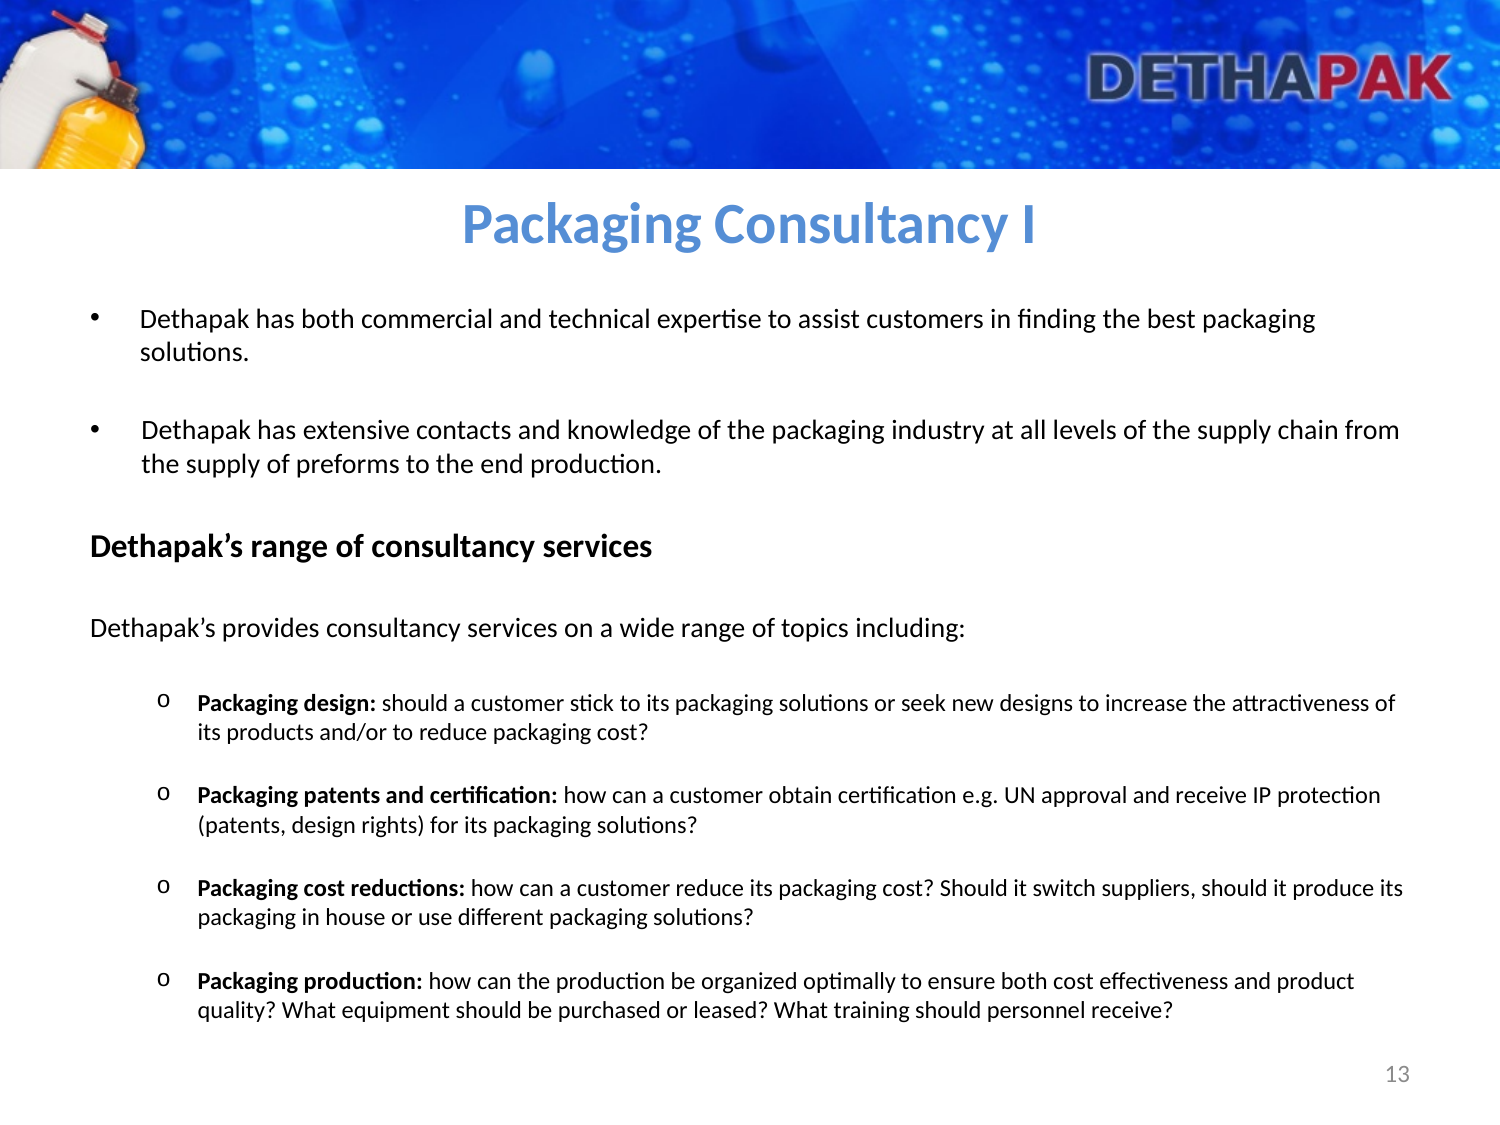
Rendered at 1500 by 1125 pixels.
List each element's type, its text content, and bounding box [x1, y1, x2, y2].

title Packaging Consultancy I [75, 177, 1425, 292]
picture [0, 0, 1500, 169]
slide_number 13 [1074, 1042, 1425, 1103]
list Dethapak has both commercial and technical expertise to assist customers in finding the best packaging solutions. Dethapak has extensive contacts and knowledge of the packaging industry at all levels of the supply chain from the supply of preforms to the end production. Dethapak’s range of consultancy services Dethapak’s provides consultancy services on a wide range of topics including: Packaging design: should a customer stick to its packaging solutions or seek new designs to increase the attractiveness of its products and/or to reduce packaging cost? Packaging patents and certification: how can a customer obtain certification e.g. UN approval and receive IP protection (patents, design rights) for its packaging solutions? Packaging cost reductions: how can a customer reduce its packaging cost? Should it switch suppliers, should it produce its packaging in house or use different packaging solutions? Packaging production: how can the production be organized optimally to ensure both cost effectiveness and product quality? What equipment should be purchased or leased? What training should personnel receive? [75, 292, 1425, 1035]
